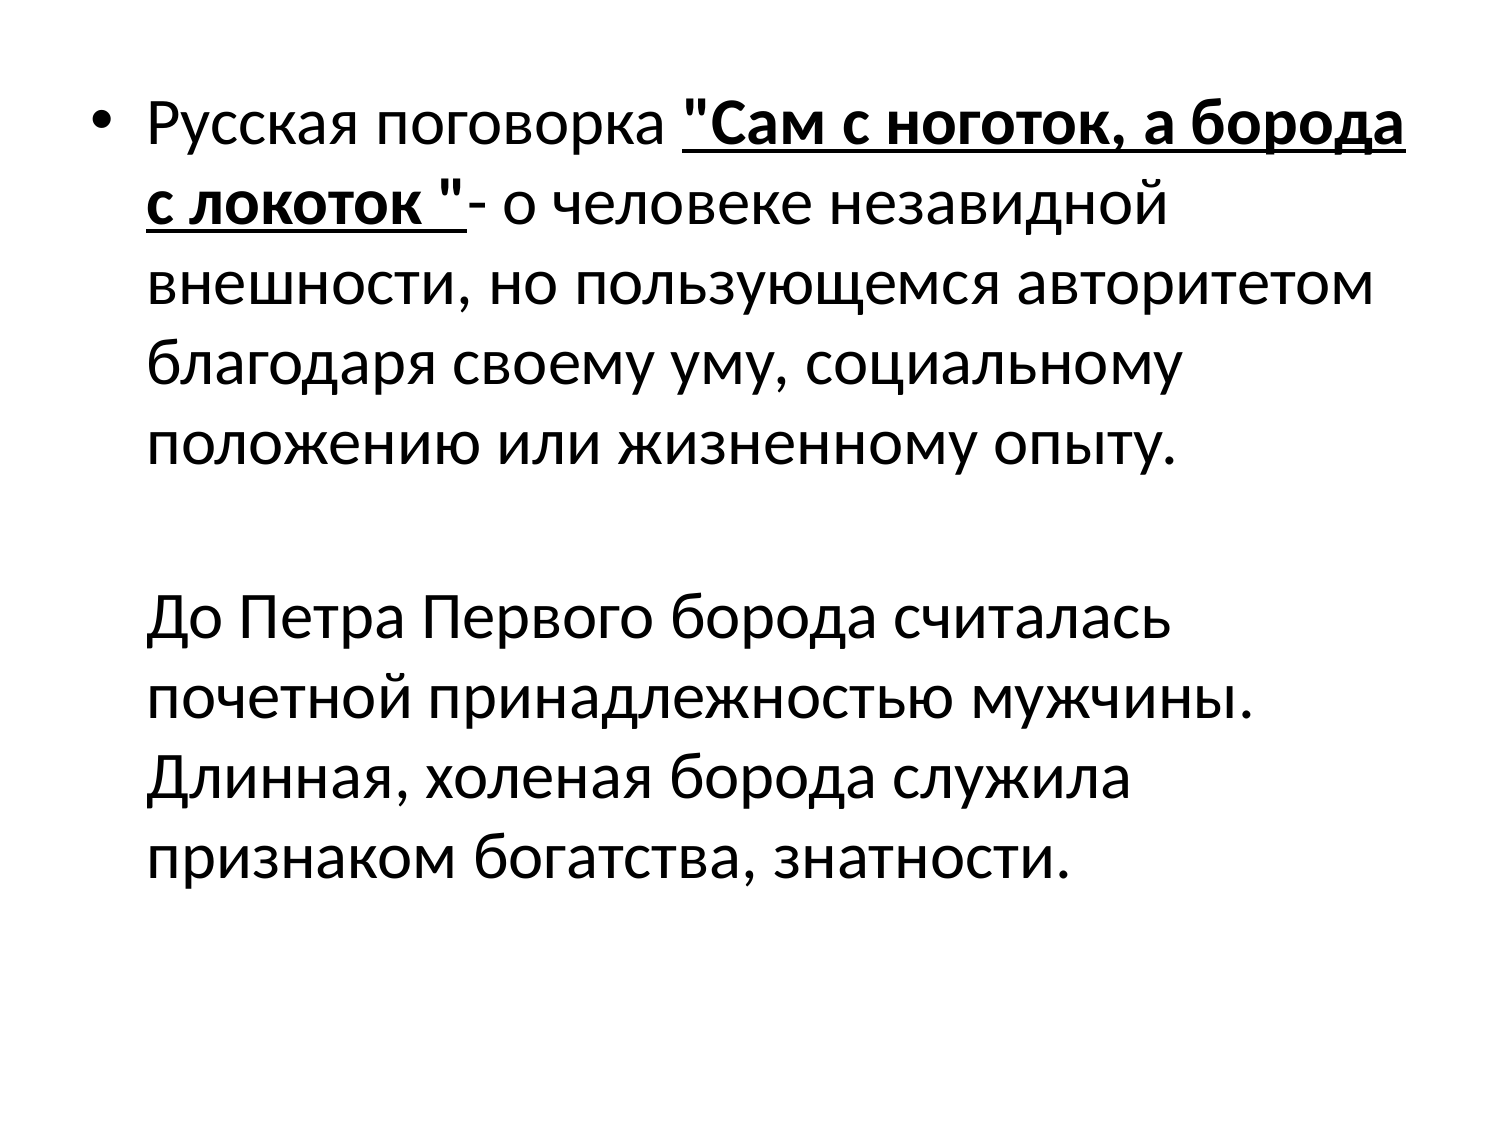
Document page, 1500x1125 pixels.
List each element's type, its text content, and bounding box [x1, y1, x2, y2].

list Русская поговорка "Сам с ноготок, а борода с локоток "- о человеке незавидной внешности, но пользующемся авторитетом благодаря своему уму, социальному положению или жизненному опыту. До Петра Первого борода считалась почетной принадлежностью мужчины. Длинная, холеная борода служила признаком богатства, знатности. [75, 70, 1425, 1043]
